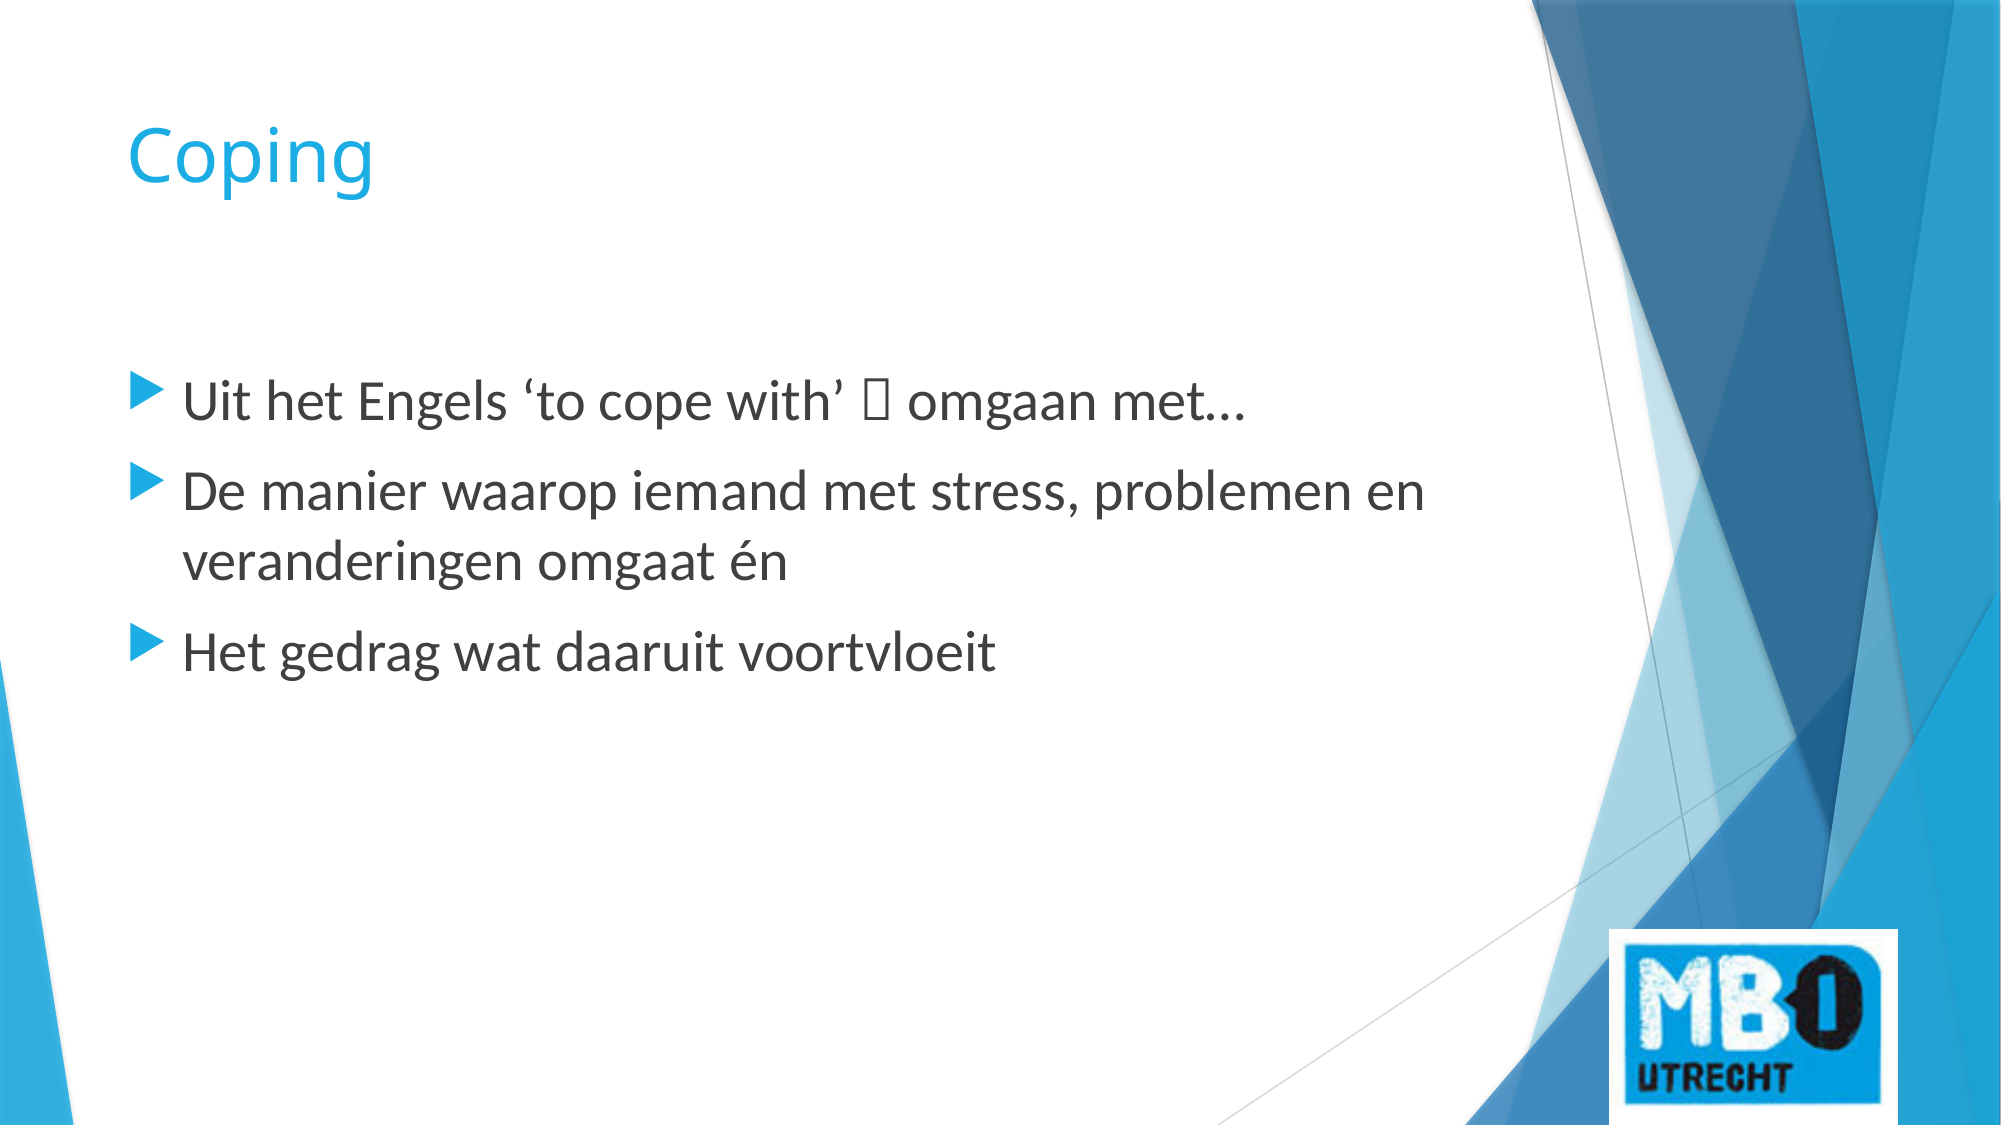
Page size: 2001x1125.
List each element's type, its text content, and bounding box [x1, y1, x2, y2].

picture [1609, 928, 1898, 1125]
list Uit het Engels ‘to cope with’  omgaan met… De manier waarop iemand met stress, problemen en veranderingen omgaat én Het gedrag wat daaruit voortvloeit [111, 354, 1522, 992]
title Coping [111, 99, 1522, 317]
